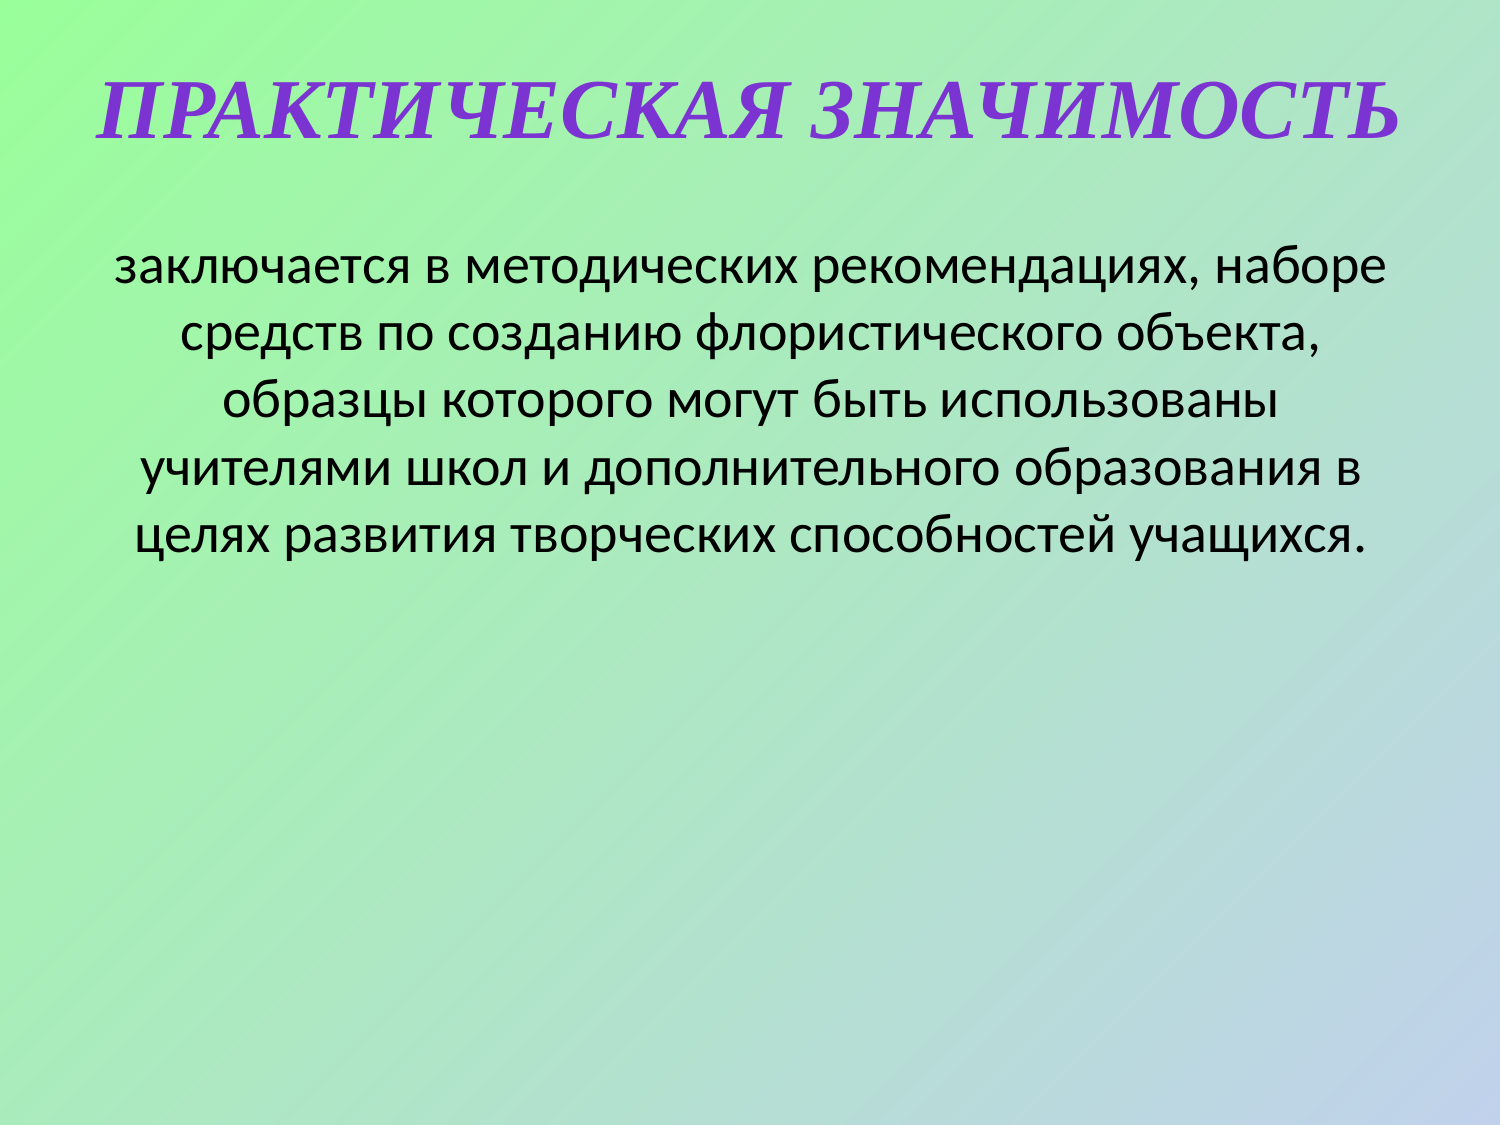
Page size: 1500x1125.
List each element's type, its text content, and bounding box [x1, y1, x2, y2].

list заключается в методических рекомендациях, наборе средств по созданию флористического объекта, образцы которого могут быть использованы учителями школ и дополнительного образования в целях развития творческих способностей учащихся. [76, 219, 1427, 619]
title Практическая значимость [75, 45, 1425, 164]
